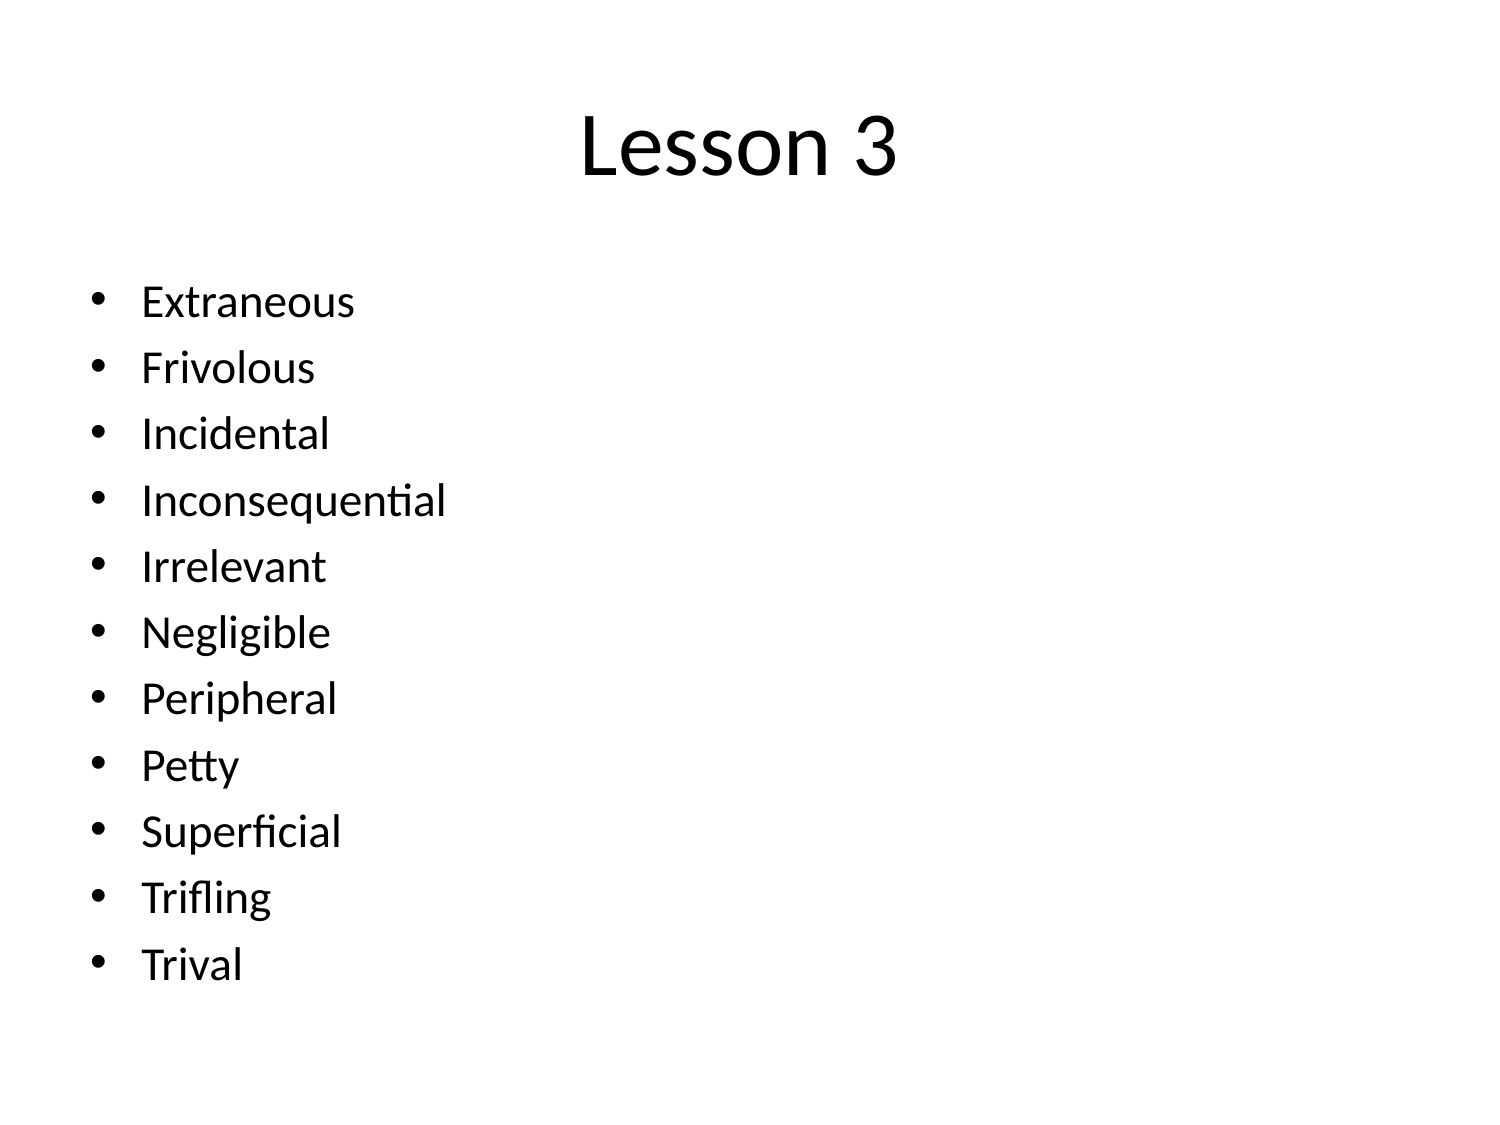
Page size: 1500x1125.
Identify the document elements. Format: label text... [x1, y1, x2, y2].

list Extraneous Frivolous Incidental Inconsequential Irrelevant Negligible Peripheral Petty Superficial Trifling Trival [75, 262, 1425, 1005]
title Lesson 3 [75, 45, 1425, 233]
